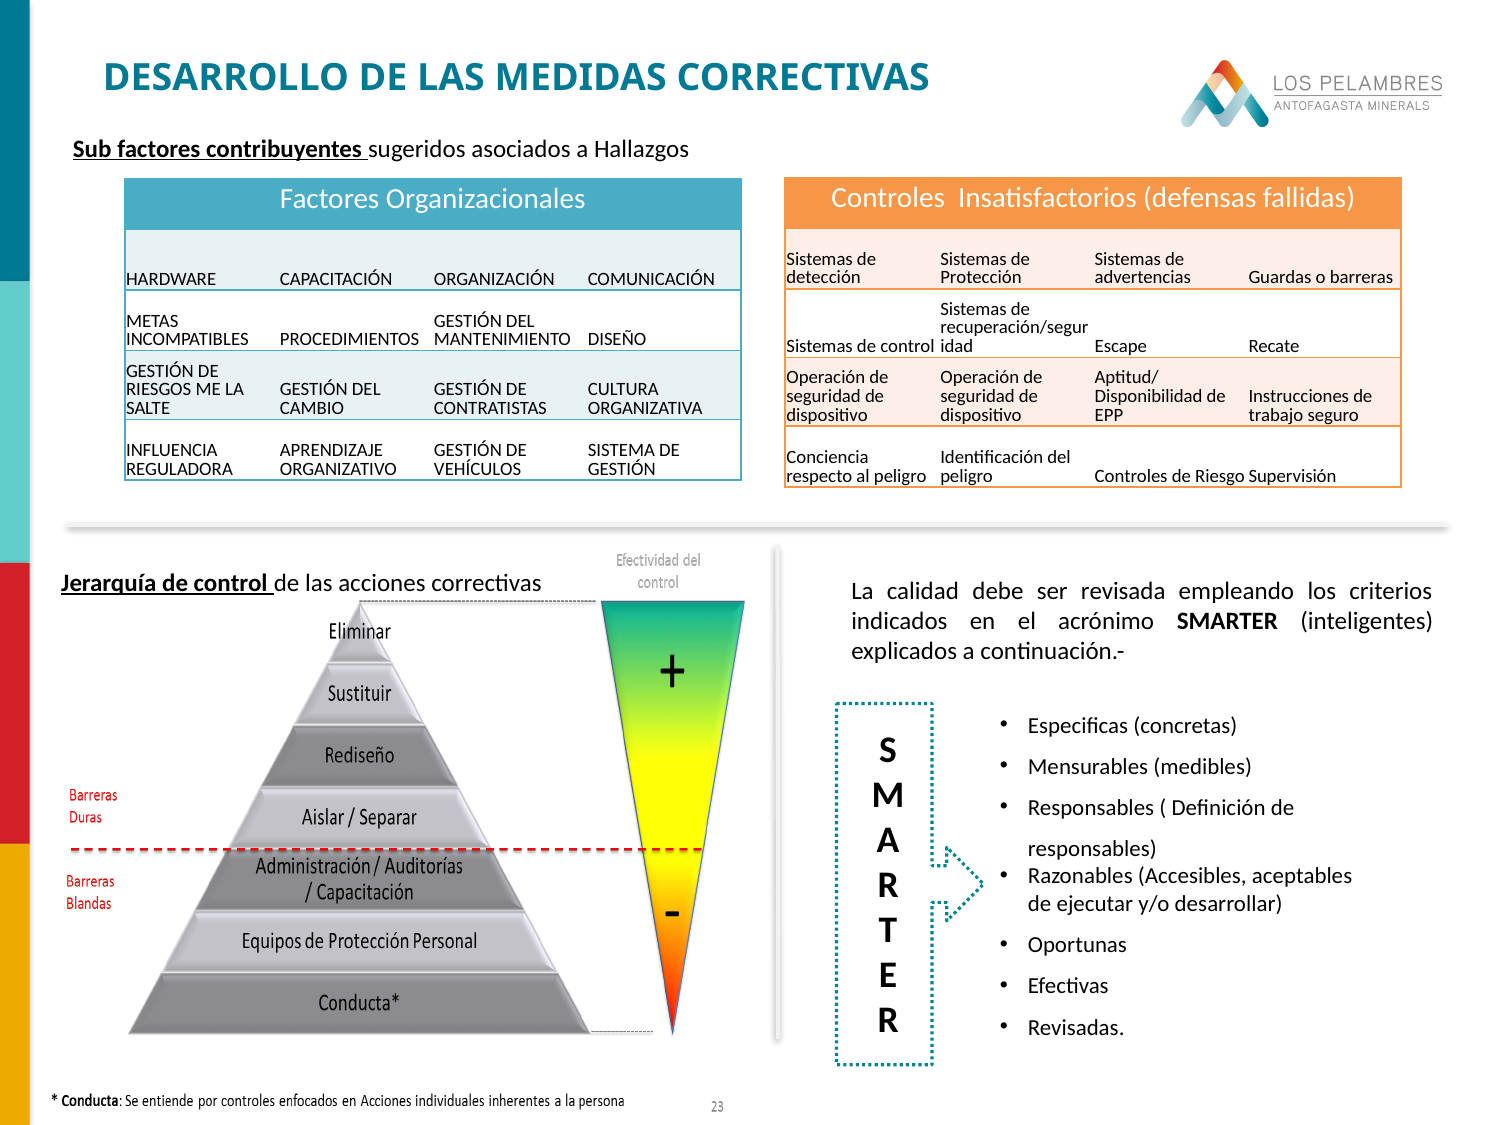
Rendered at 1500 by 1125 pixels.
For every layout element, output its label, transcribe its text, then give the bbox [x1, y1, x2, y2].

table_cell CULTURA ORGANIZATIVA [587, 351, 740, 419]
picture [41, 543, 748, 1125]
table_cell Recate [1247, 290, 1400, 357]
text_box La calidad debe ser revisada empleando los criterios indicados en el acrónimo SMARTER (inteligentes) explicados a continuación.- [836, 567, 1449, 672]
table_cell Controles de Riesgo [1093, 427, 1247, 486]
text_box [835, 702, 984, 1066]
table_cell GESTIÓN DEL CAMBIO [279, 351, 433, 419]
table_cell APRENDIZAJE ORGANIZATIVO [279, 420, 433, 479]
picture [1156, 35, 1467, 152]
table_cell HARDWARE [126, 230, 279, 289]
table_cell Sistemas de detección [786, 229, 939, 288]
table_header Factores Organizacionales [126, 180, 740, 228]
table_cell PROCEDIMIENTOS [279, 291, 433, 350]
table_cell GESTIÓN DE RIESGOS ME LA SALTE [126, 351, 279, 419]
table_cell Conciencia respecto al peligro [786, 427, 939, 486]
table_header Controles Insatisfactorios (defensas fallidas) [786, 179, 1400, 227]
table_cell Escape [1093, 290, 1247, 357]
text_box Especificas (concretas) Mensurables (medibles) Responsables ( Definición de responsables) Razonables (Accesibles, aceptables de ejecutar y/o desarrollar) Oportunas Efectivas Revisadas. [985, 689, 1384, 1047]
table_cell INFLUENCIA REGULADORA [126, 420, 279, 479]
table_cell COMUNICACIÓN [587, 230, 740, 289]
table_cell CAPACITACIÓN [279, 230, 433, 289]
table_cell Instrucciones de trabajo seguro [1247, 358, 1400, 425]
table_cell Sistemas de recuperación/seguridad [939, 290, 1093, 357]
table_cell GESTIÓN DE VEHÍCULOS [433, 420, 587, 479]
text_box Sub factores contribuyentes sugeridos asociados a Hallazgos [58, 124, 778, 170]
table_cell Guardas o barreras [1247, 229, 1400, 288]
table_cell Aptitud/Disponibilidad de EPP [1093, 358, 1247, 425]
table_cell Sistemas de Protección [939, 229, 1093, 288]
table_cell Operación de seguridad de dispositivo [939, 358, 1093, 425]
table_cell METAS INCOMPATIBLES [126, 291, 279, 350]
table_cell Sistemas de advertencias [1093, 229, 1247, 288]
table_cell DISEÑO [587, 291, 740, 350]
table_cell ORGANIZACIÓN [433, 230, 587, 289]
table_cell Sistemas de control [786, 290, 939, 357]
table_cell GESTIÓN DEL MANTENIMIENTO [433, 291, 587, 350]
table_cell Operación de seguridad de dispositivo [786, 358, 939, 425]
table_cell Identificación del peligro [939, 427, 1093, 486]
table_cell Supervisión [1247, 427, 1400, 486]
table_cell SISTEMA DE GESTIÓN [587, 420, 740, 479]
text_box DESARROLLO DE LAS MEDIDAS CORRECTIVAS [88, 45, 1211, 106]
table_cell GESTIÓN DE CONTRATISTAS [433, 351, 587, 419]
